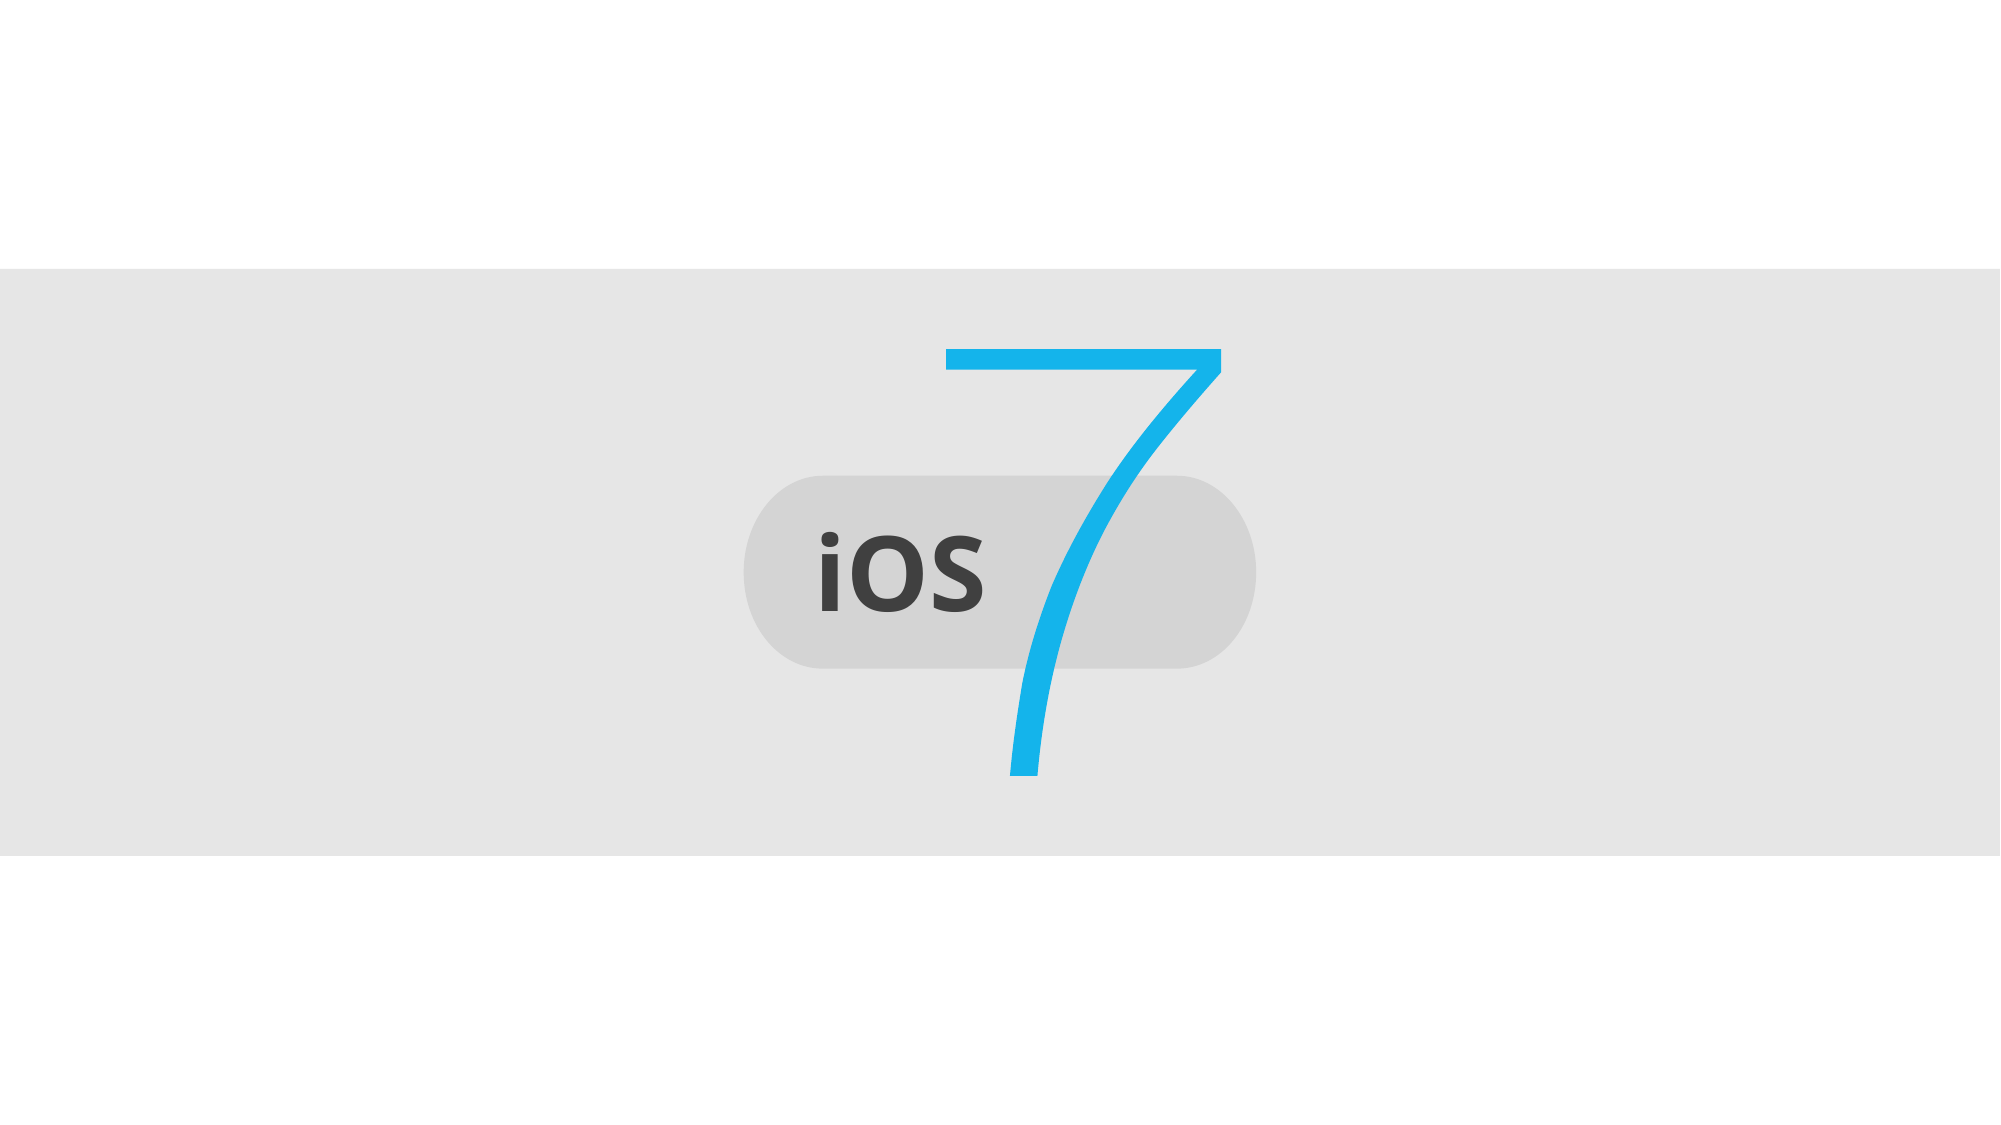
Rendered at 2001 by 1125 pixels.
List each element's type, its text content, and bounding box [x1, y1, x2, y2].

text_box [1055, 475, 1257, 669]
text_box [743, 475, 1111, 669]
text_box iOS [800, 499, 1002, 640]
text_box [0, 268, 2000, 857]
text_box . [946, 349, 1222, 776]
